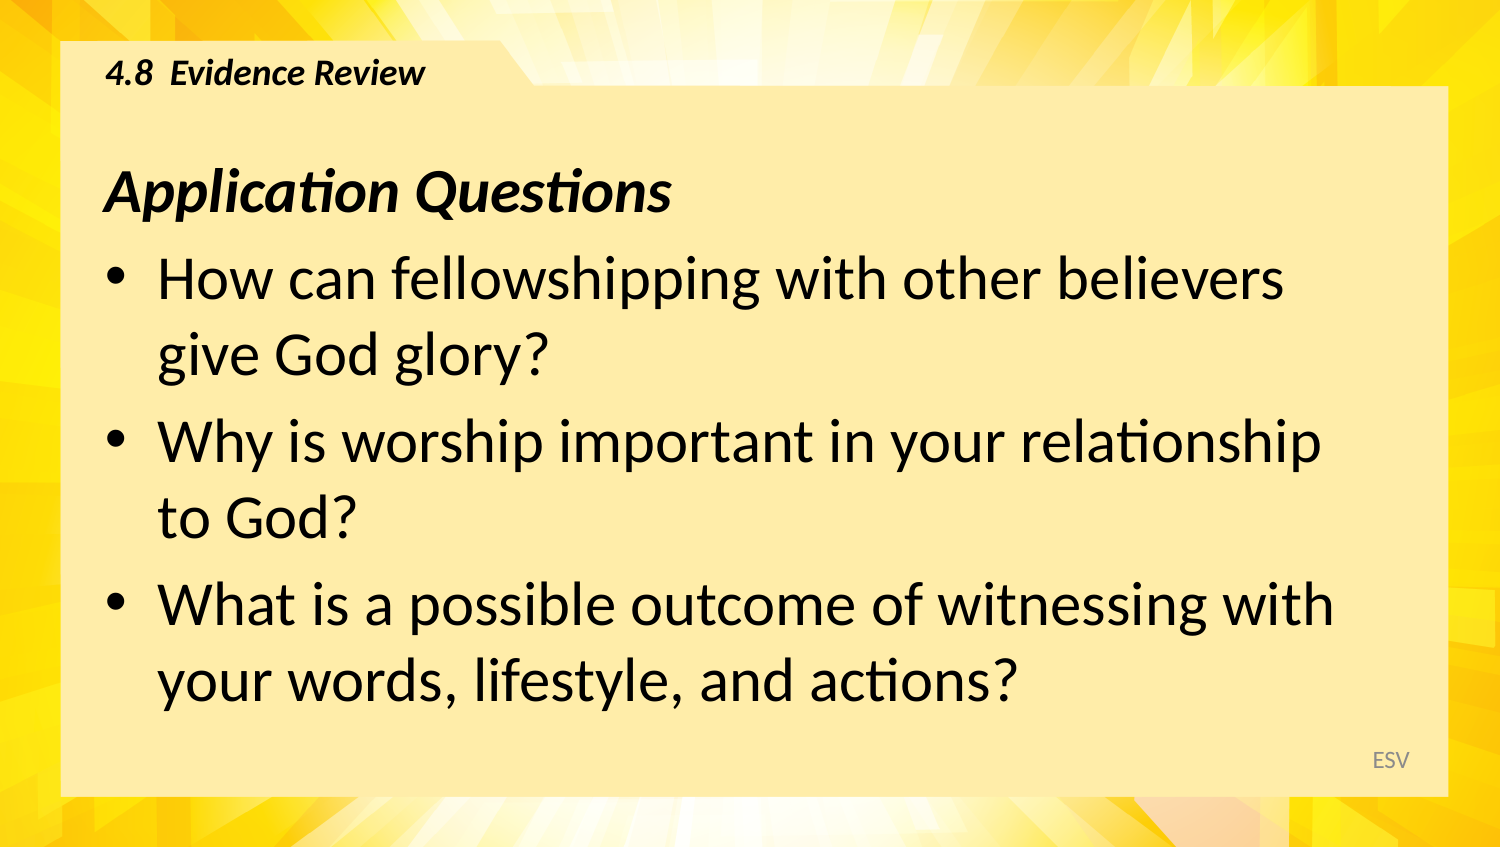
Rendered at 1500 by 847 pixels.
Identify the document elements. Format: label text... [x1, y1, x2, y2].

picture [0, 0, 1500, 847]
footer ESV [950, 736, 1425, 782]
title 4.8 Evidence Review [89, 33, 1420, 108]
list Application Questions How can fellowshipping with other believers give God glory? Why is worship important in your relationship to God? What is a possible outcome of witnessing with your words, lifestyle, and actions? [89, 141, 1403, 722]
